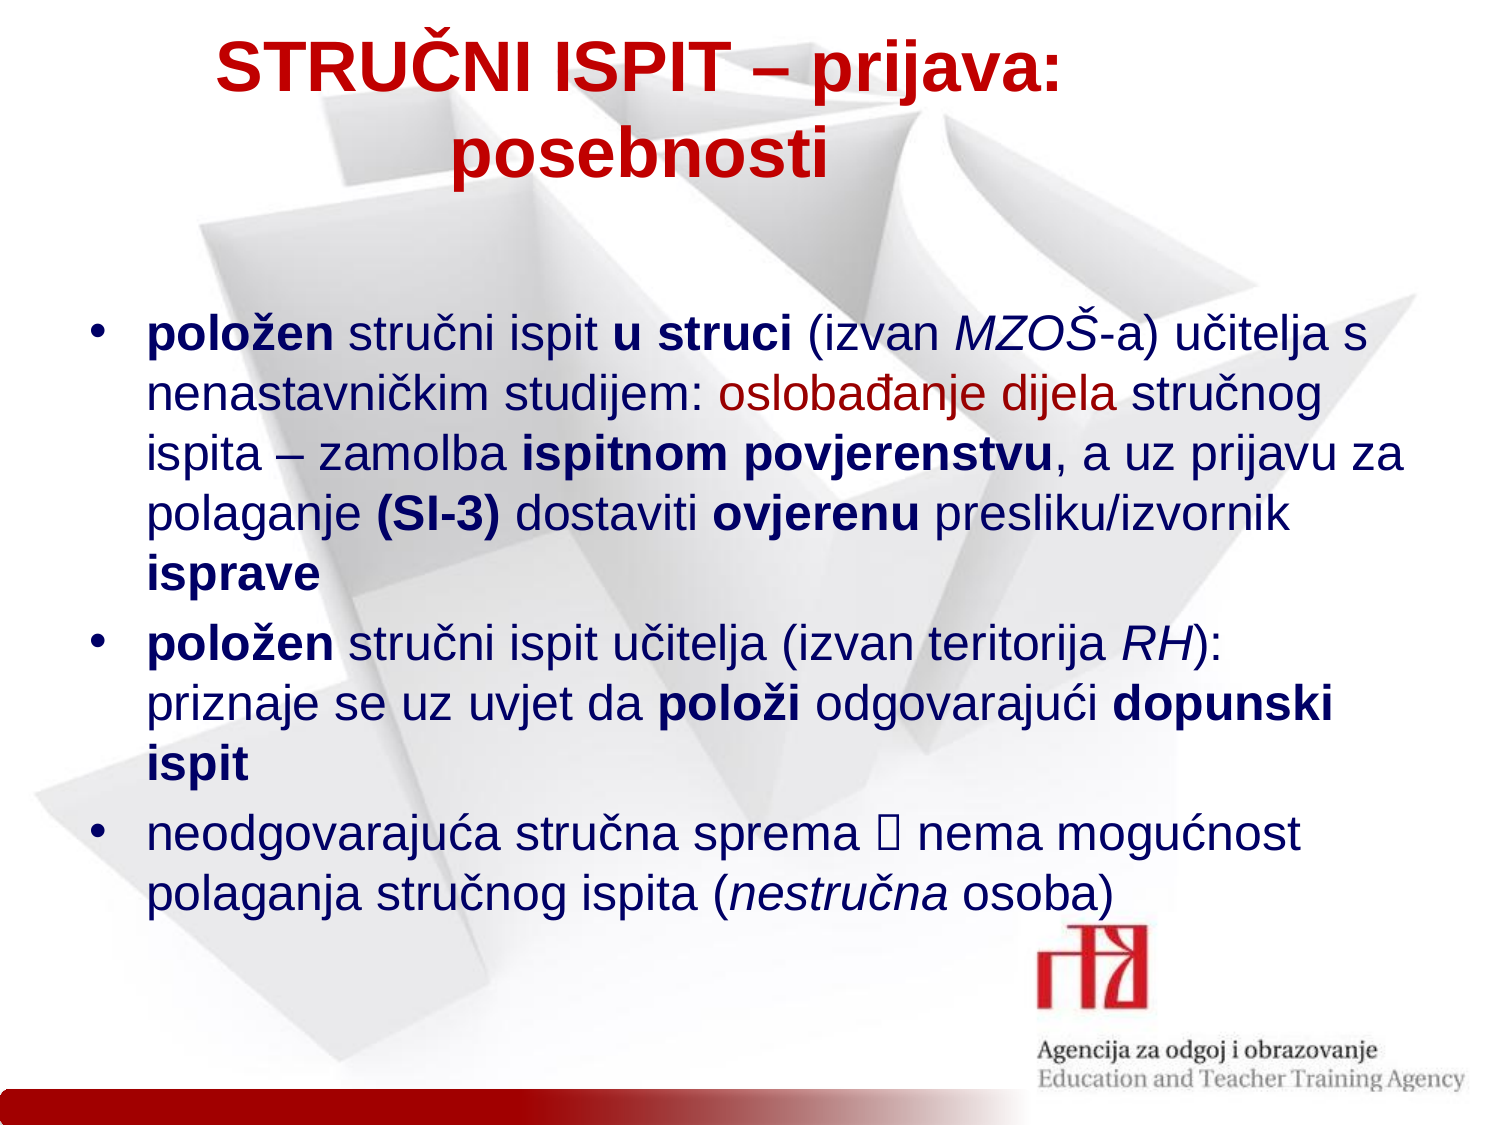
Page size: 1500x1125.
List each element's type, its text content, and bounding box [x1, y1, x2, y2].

title STRUČNI ISPIT – prijava: posebnosti [23, 11, 1258, 200]
list položen stručni ispit u struci (izvan MZOŠ-a) učitelja s nenastavničkim studijem: oslobađanje dijela stručnog ispita – zamolba ispitnom povjerenstvu, a uz prijavu za polaganje (SI-3) dostaviti ovjerenu presliku/izvornik isprave položen stručni ispit učitelja (izvan teritorija RH): priznaje se uz uvjet da položi odgovarajući dopunski ispit neodgovarajuća stručna sprema  nema mogućnost polaganja stručnog ispita (nestručna osoba) [75, 292, 1425, 1021]
picture [5, 0, 1495, 1125]
